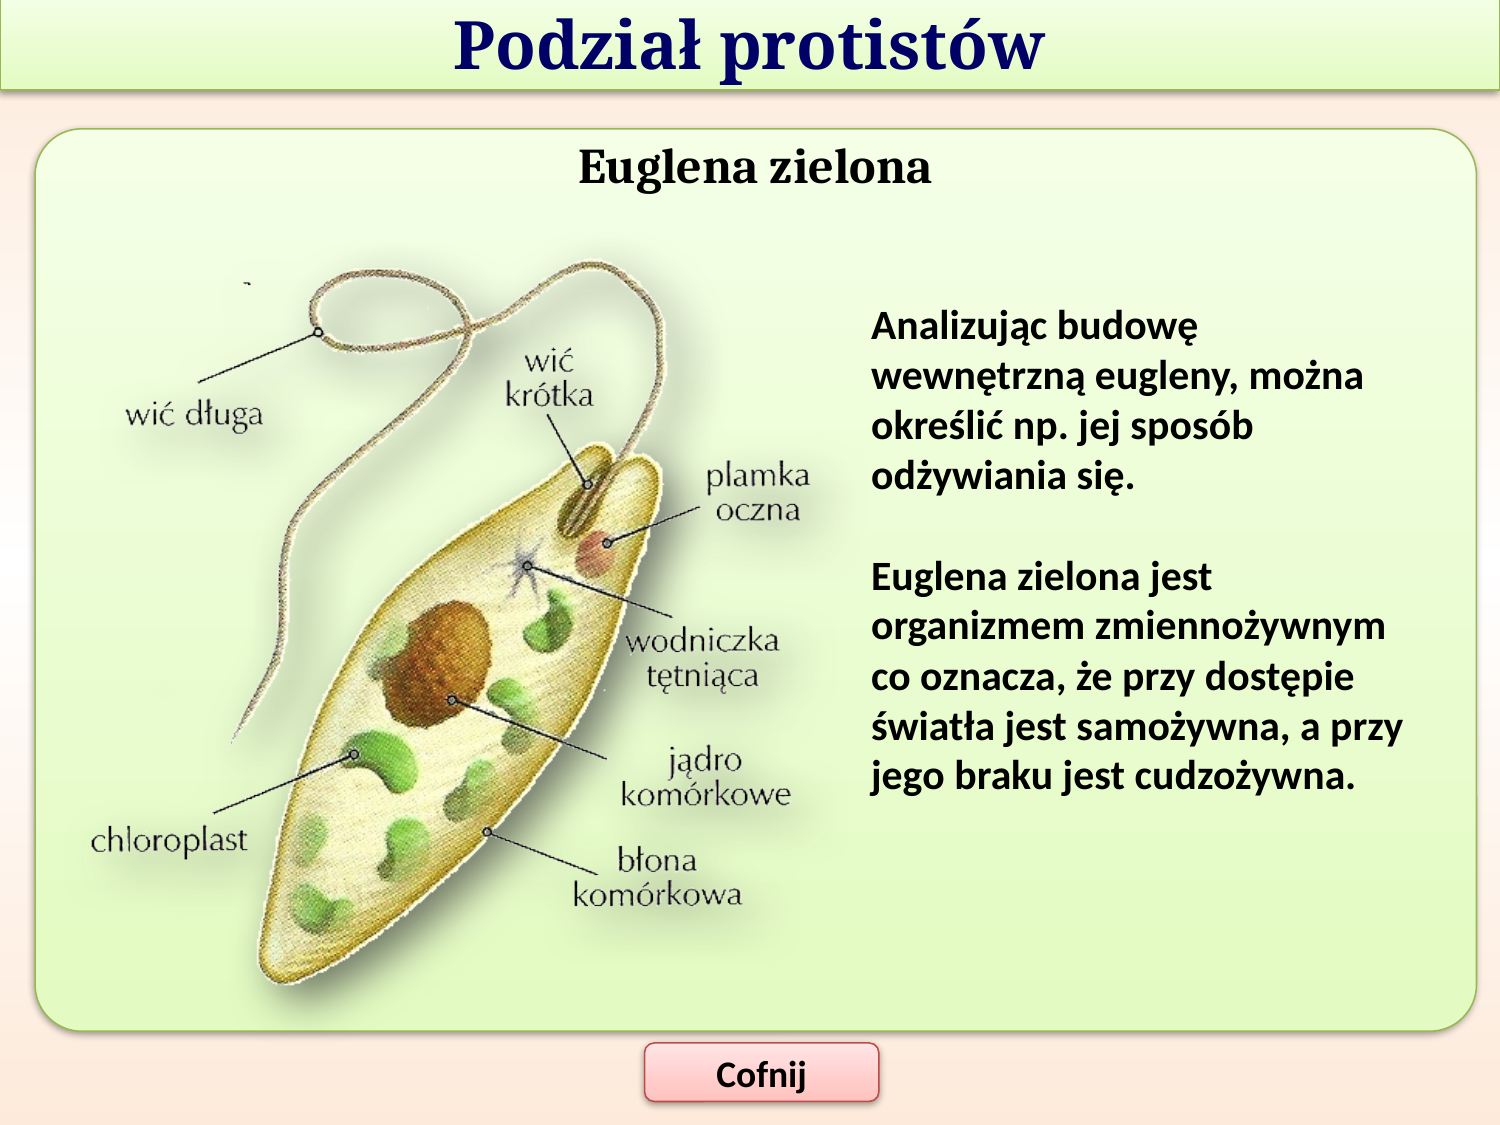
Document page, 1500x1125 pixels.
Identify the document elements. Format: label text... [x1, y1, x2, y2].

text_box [34, 128, 1477, 1032]
text_box Podział protistów [0, 0, 1500, 91]
text_box Cofnij [643, 1042, 880, 1103]
